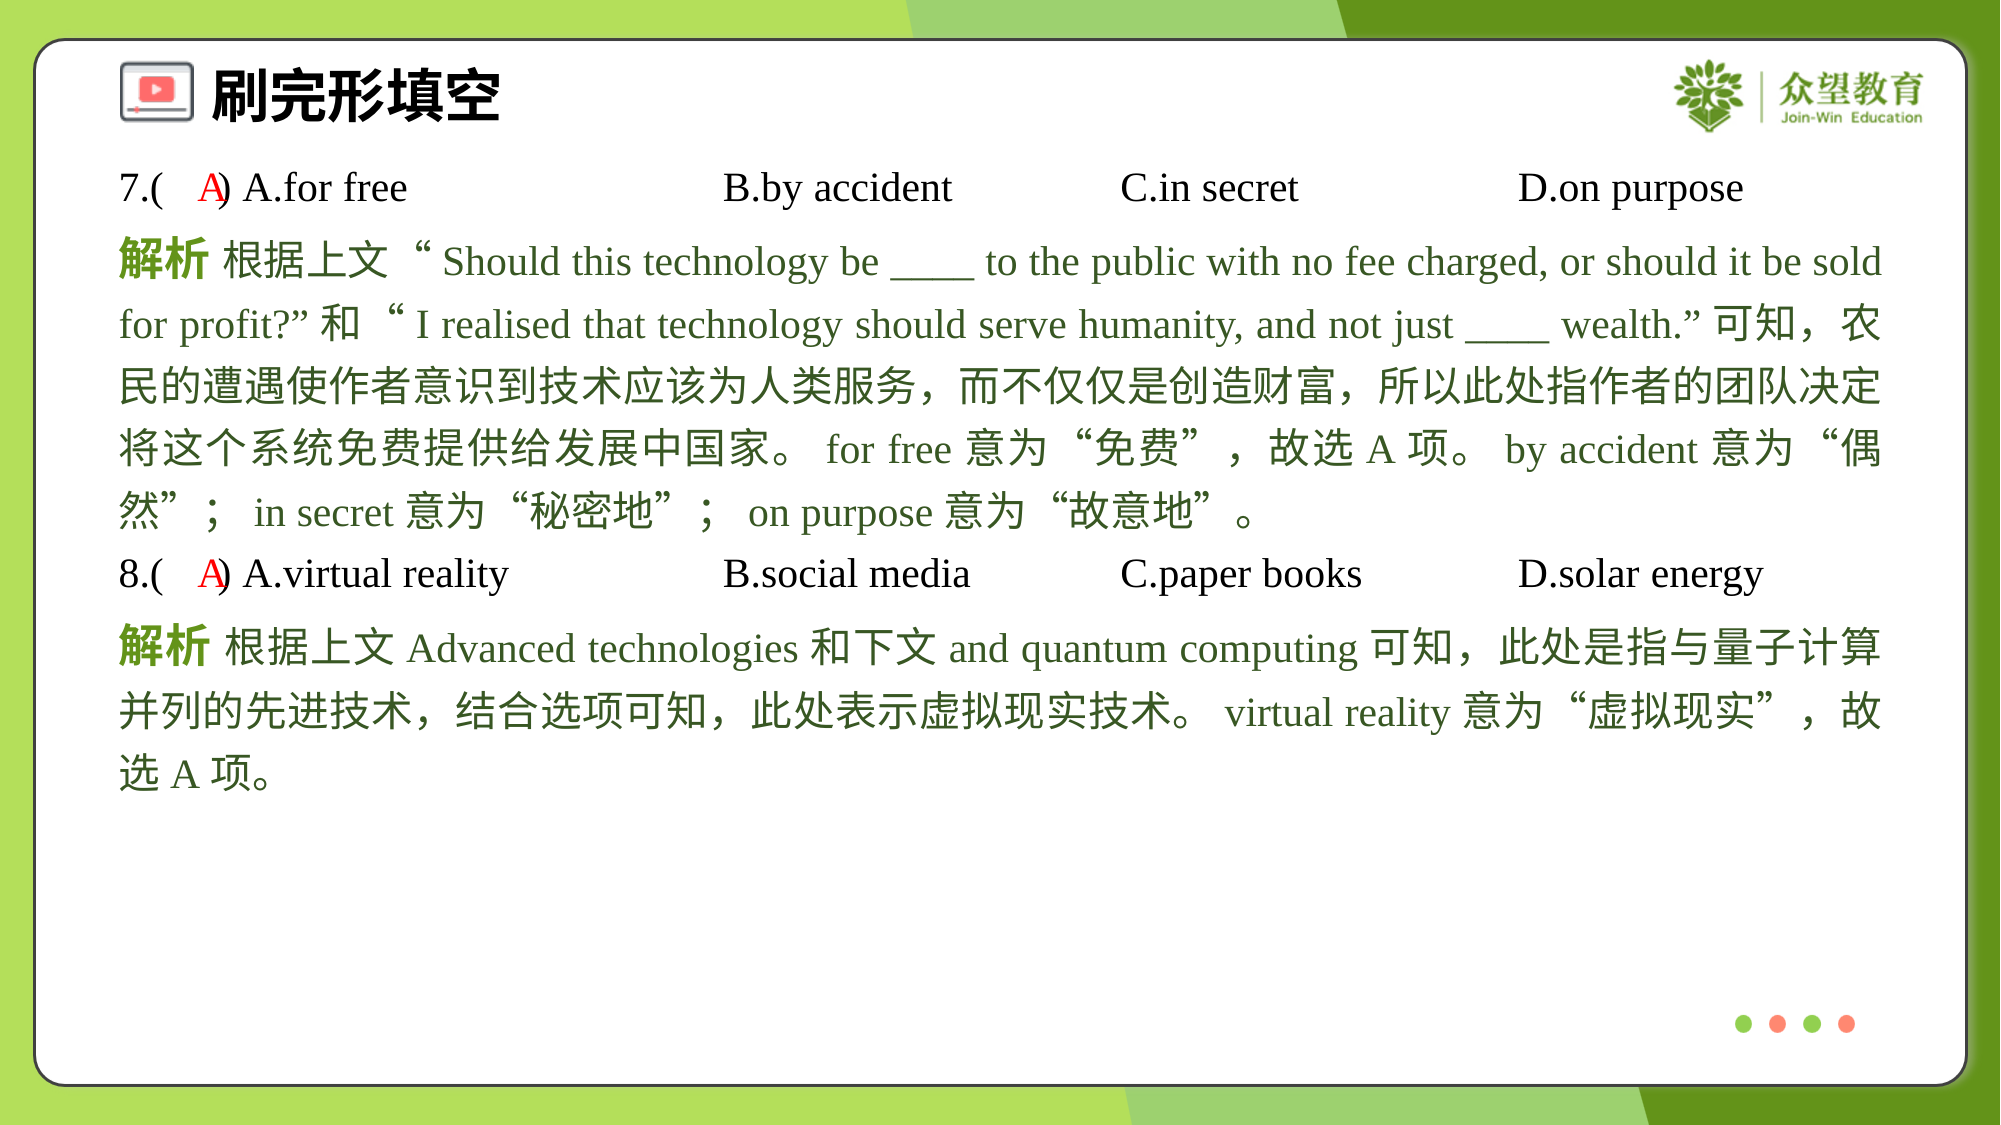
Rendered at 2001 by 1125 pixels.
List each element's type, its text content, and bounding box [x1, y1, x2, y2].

picture [0, 0, 2000, 1125]
text_box 8.( ) A.virtual reality B.social media C.paper books D.solar energy [118, 533, 192, 591]
text_box A [192, 146, 233, 205]
text_box A [192, 533, 233, 592]
text_box 8.( ) A.virtual reality B.social media C.paper books D.solar energy [233, 533, 1883, 591]
text_box 解析 根据上文“Should this technology be ____ to the public with no fee charged, or should it be sold for profit?”和“I realised that technology should serve humanity, and not just ____ wealth.”可知，农民的遭遇使作者意识到技术应该为人类服务，而不仅仅是创造财富，所以此处指作者的团队决定将这个系统免费提供给发展中国家。for free意为“免费”，故选A项。by accident意为“偶然”；in secret意为“秘密地”；on purpose意为“故意地”。 [118, 215, 1883, 530]
text_box 7.( ) A.for free B.by accident C.in secret D.on purpose [118, 146, 192, 204]
text_box 解析 根据上文Advanced technologies和下文and quantum computing可知，此处是指与量子计算并列的先进技术，结合选项可知，此处表示虚拟现实技术。virtual reality意为“虚拟现实”，故选A项。 [118, 603, 1883, 793]
text_box 7.( ) A.for free B.by accident C.in secret D.on purpose [233, 146, 1883, 204]
